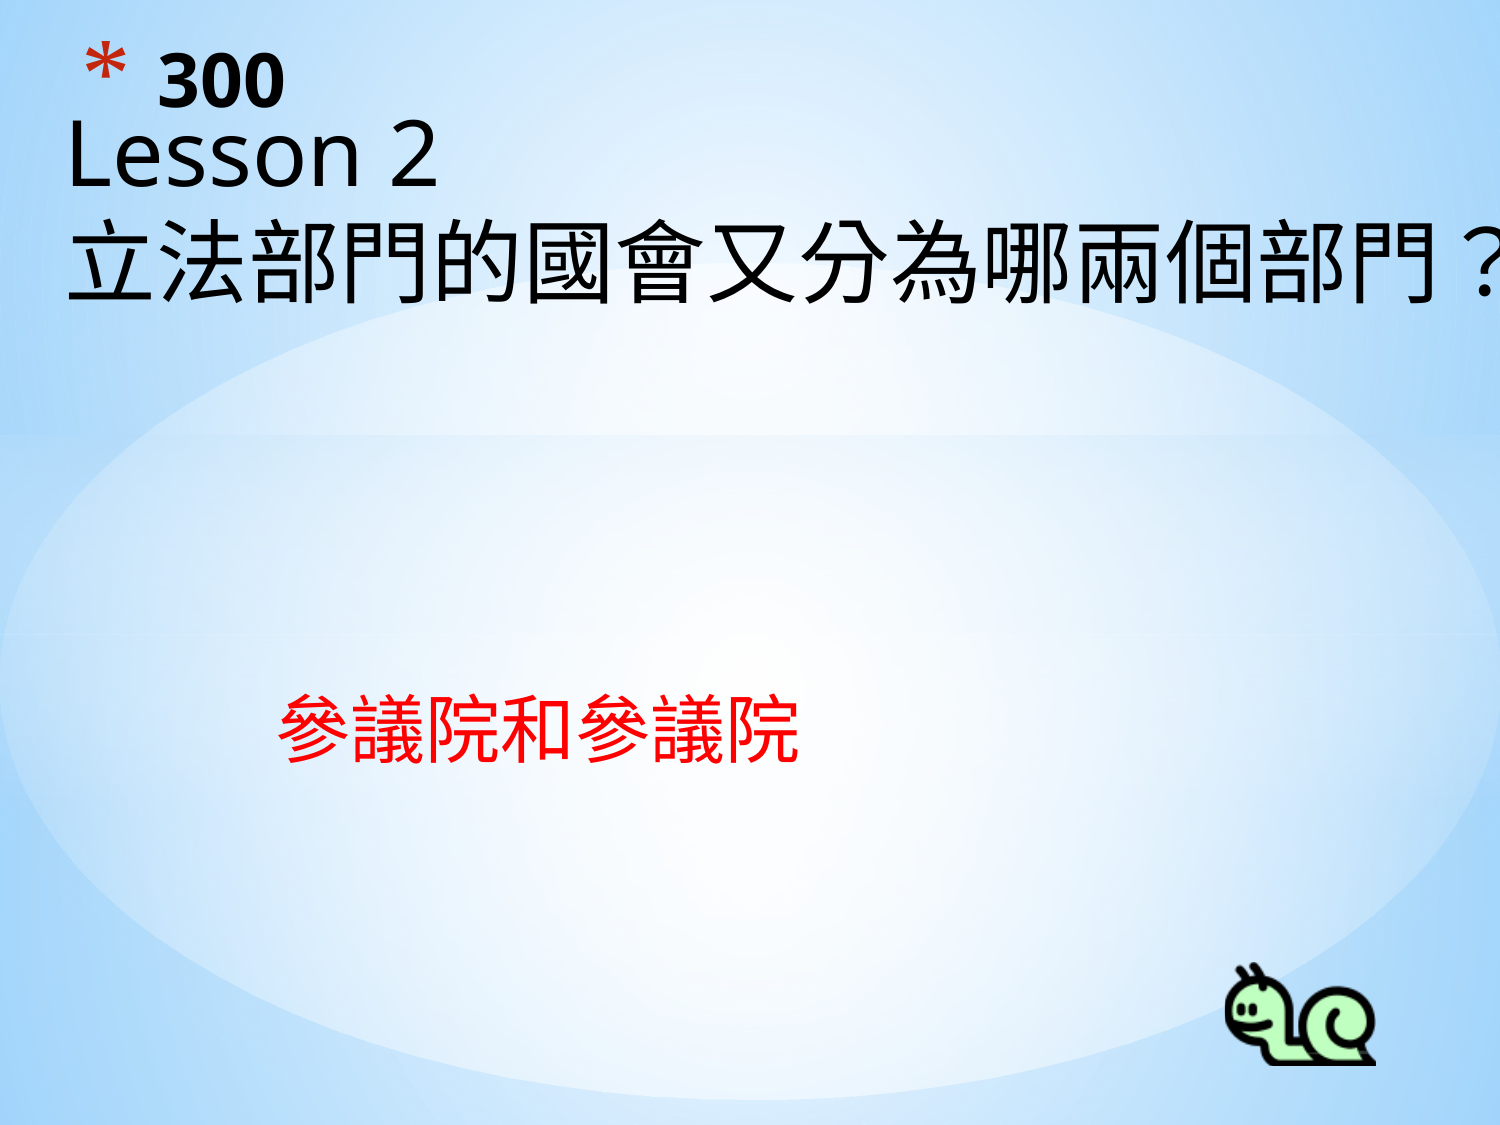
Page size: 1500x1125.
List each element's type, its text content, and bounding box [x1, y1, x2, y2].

text_box 參議院和參議院 [260, 674, 816, 780]
picture [1224, 962, 1377, 1067]
text_box Lesson 2 立法部門的國會又分為哪兩個部門？ [49, 87, 1500, 323]
title 300 [37, 24, 375, 150]
